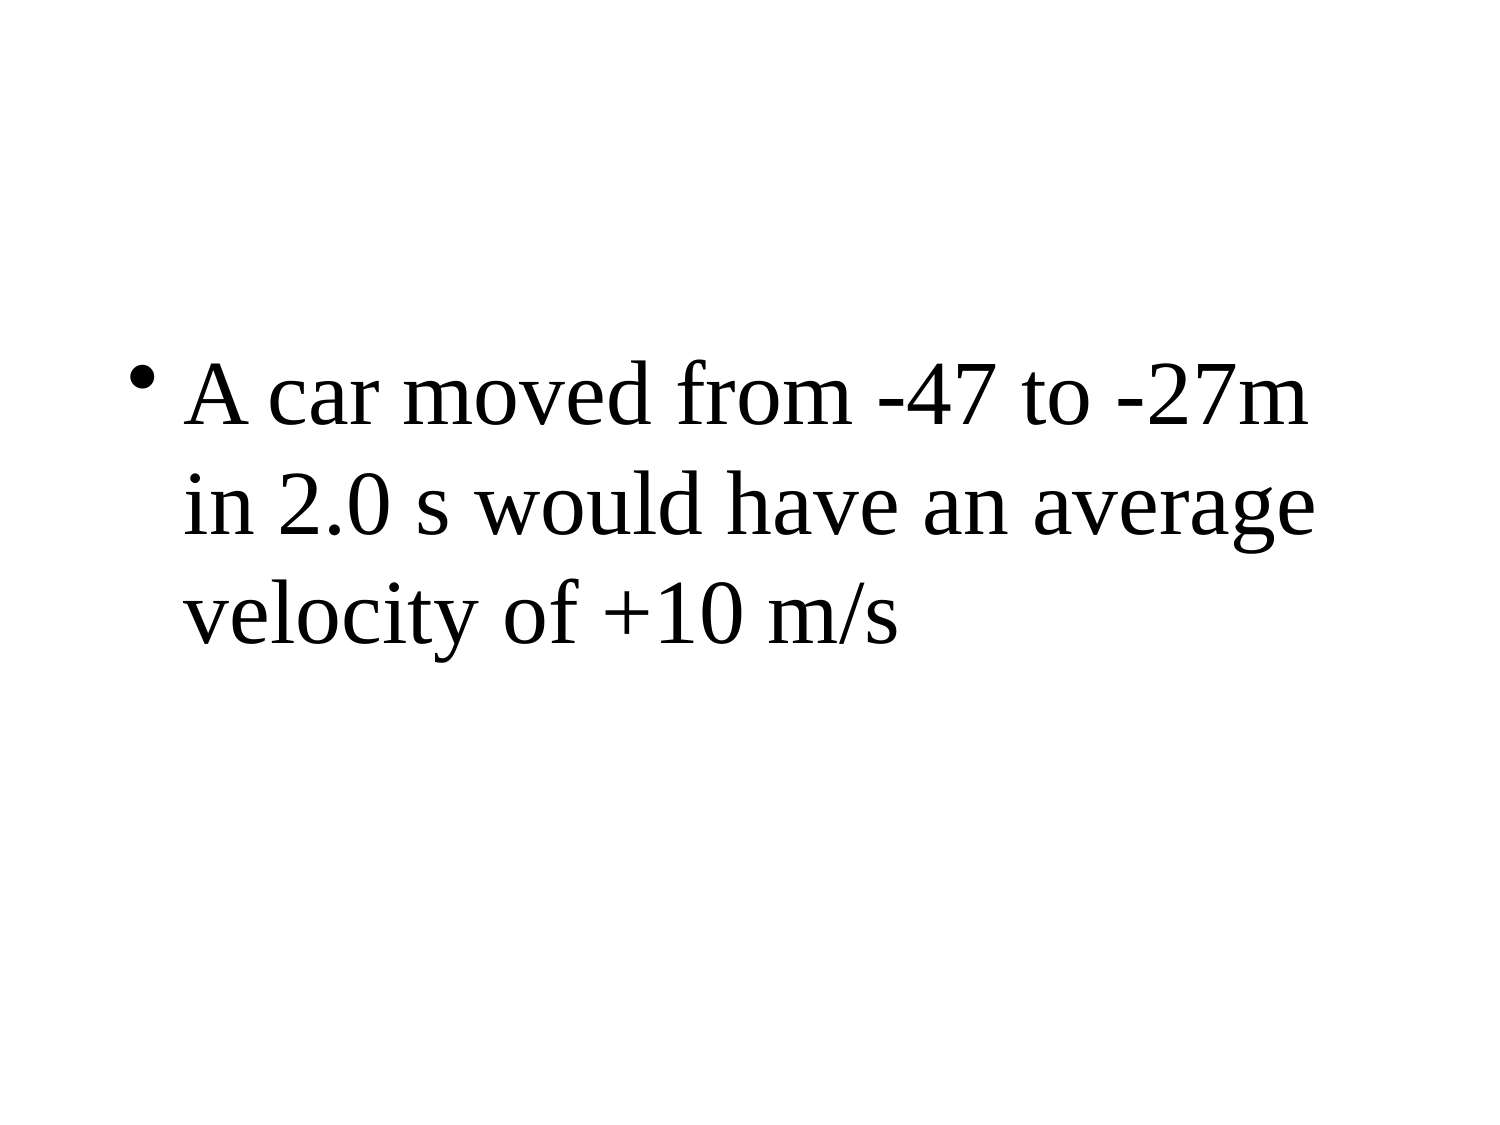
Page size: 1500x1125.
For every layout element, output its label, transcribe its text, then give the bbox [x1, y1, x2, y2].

list A car moved from -47 to -27m in 2.0 s would have an average velocity of +10 m/s [112, 324, 1388, 1001]
